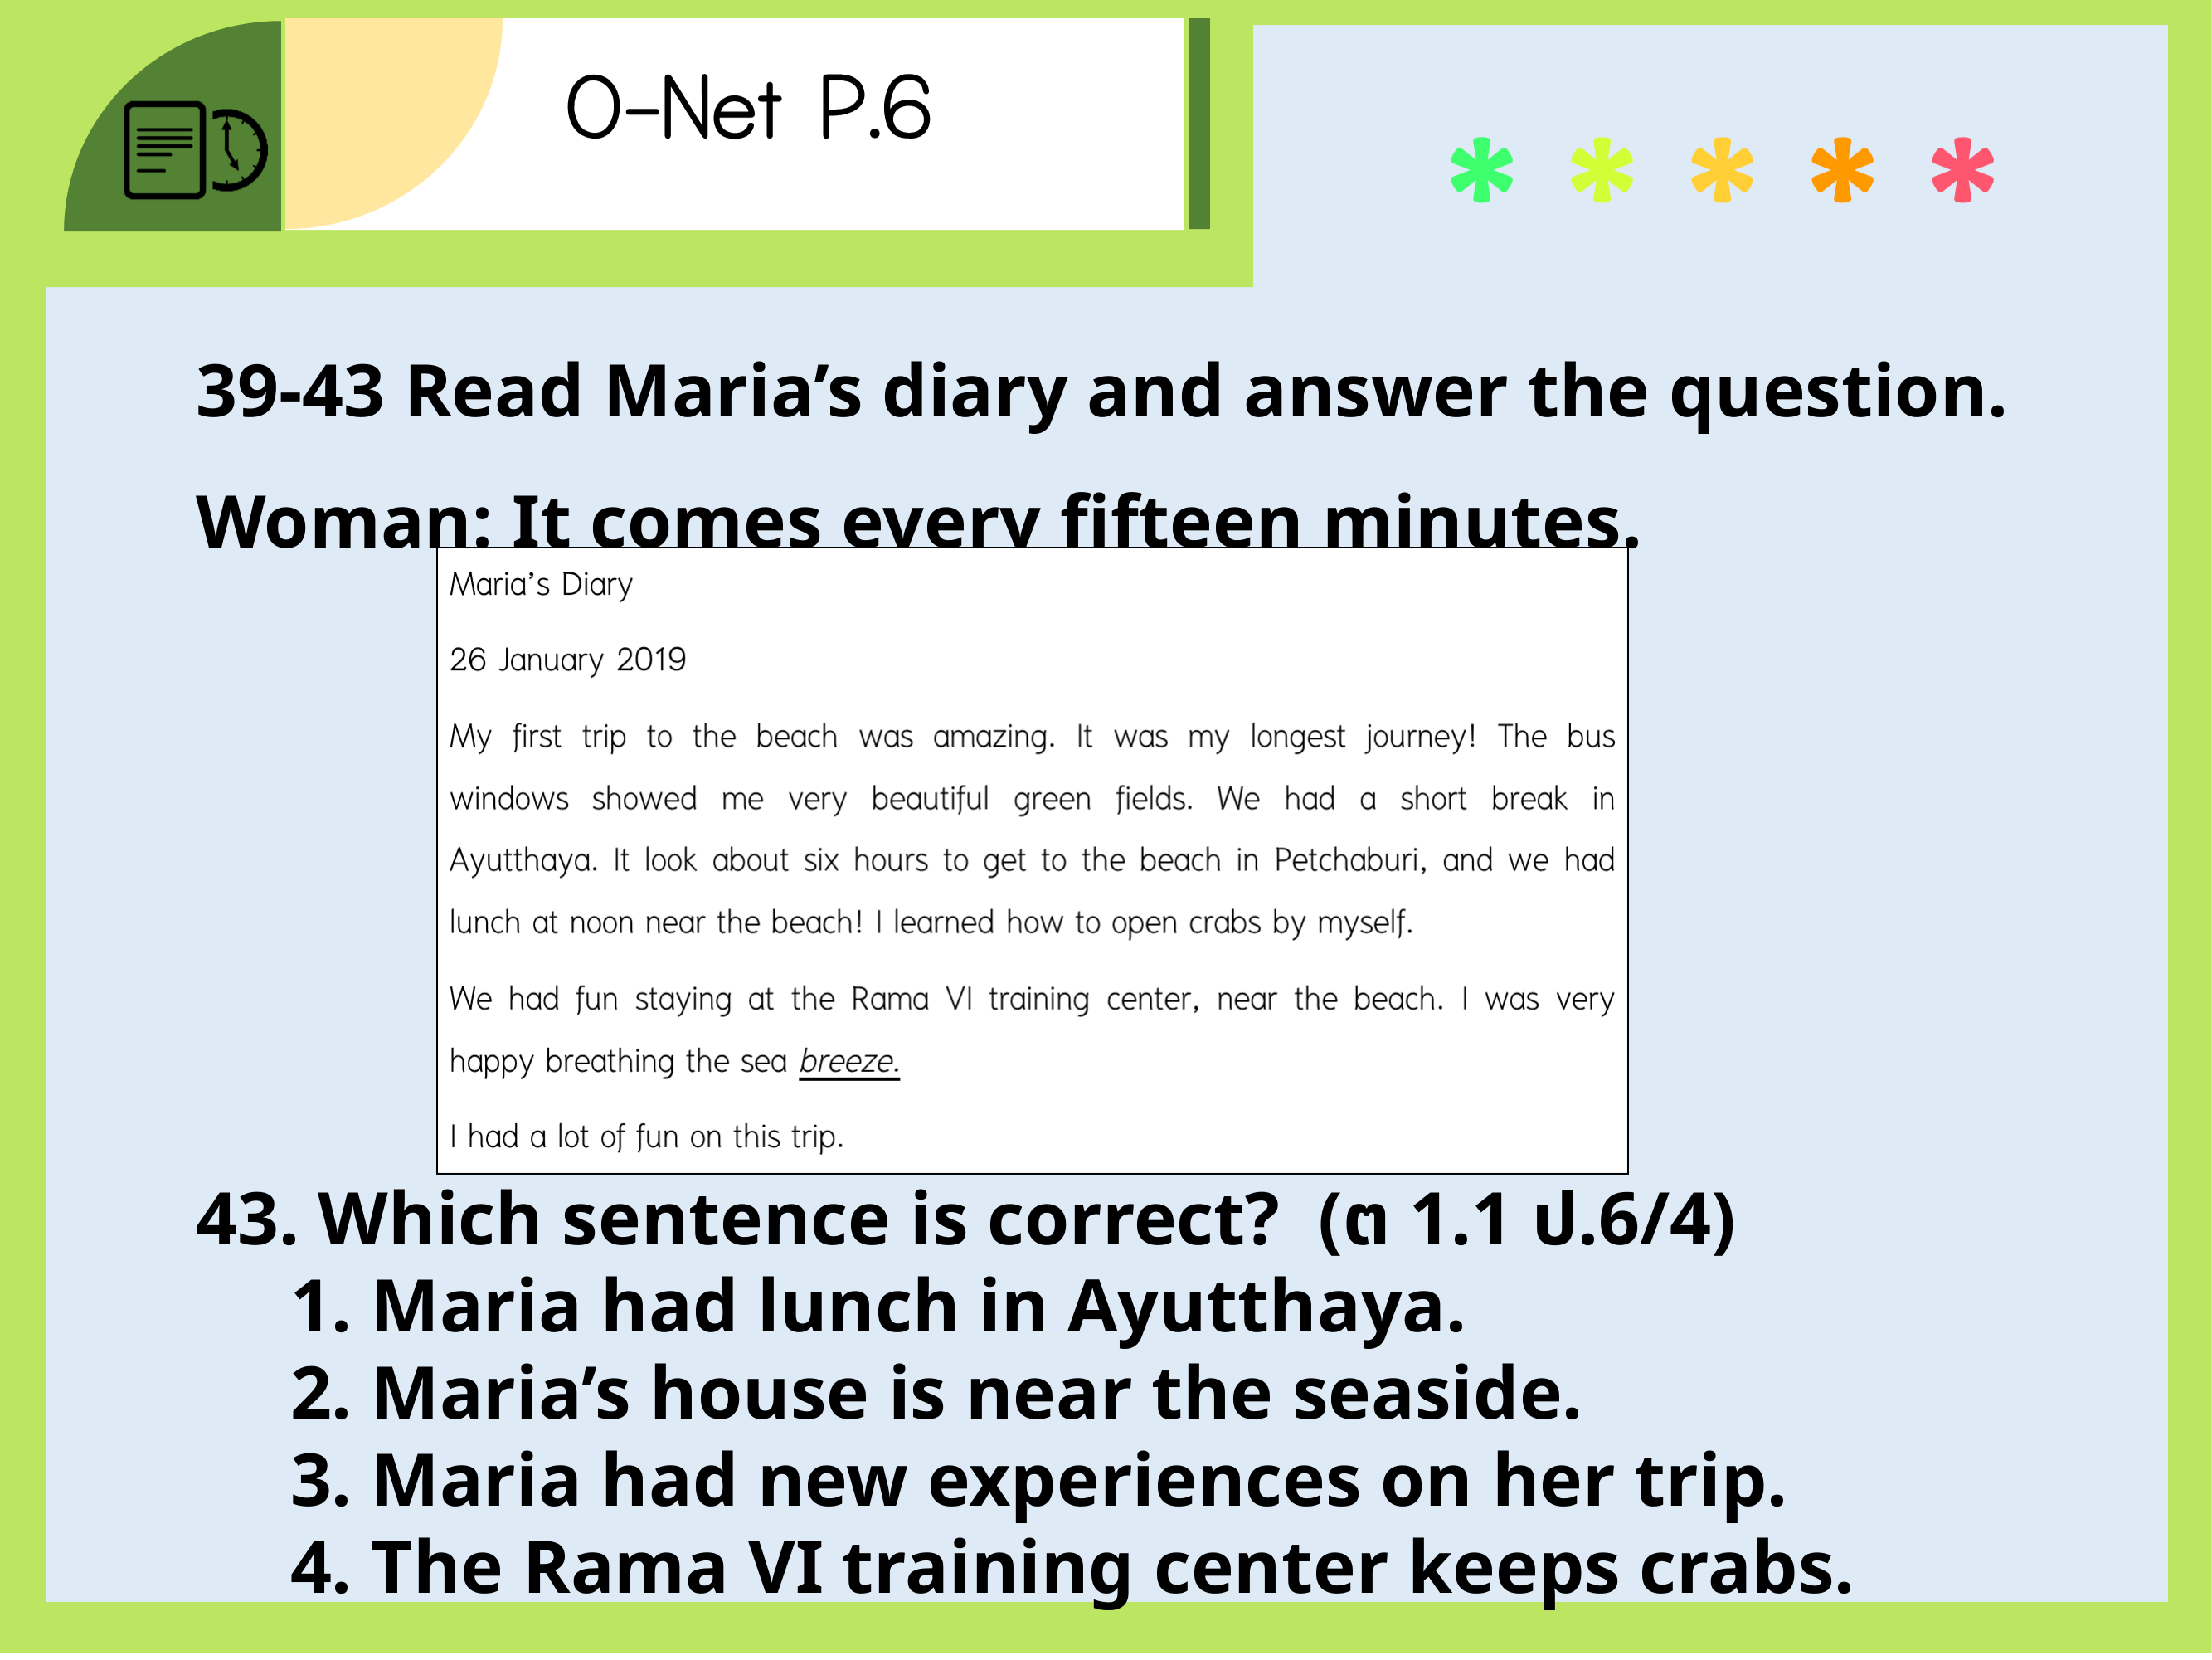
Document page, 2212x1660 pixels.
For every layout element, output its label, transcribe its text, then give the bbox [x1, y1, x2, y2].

text_box 39-43 Read Maria’s diary and answer the question. Woman: It comes every fifteen minutes. 43. Which sentence is correct? (ต 1.1 ป.6/4) 1. Maria had lunch in Ayutthaya. 2. Maria’s house is near the seaside. 3. Maria had new experiences on her trip. 4. The Rama VI training center keeps crabs. [183, 1653, 2089, 1659]
picture [0, 0, 2212, 1653]
